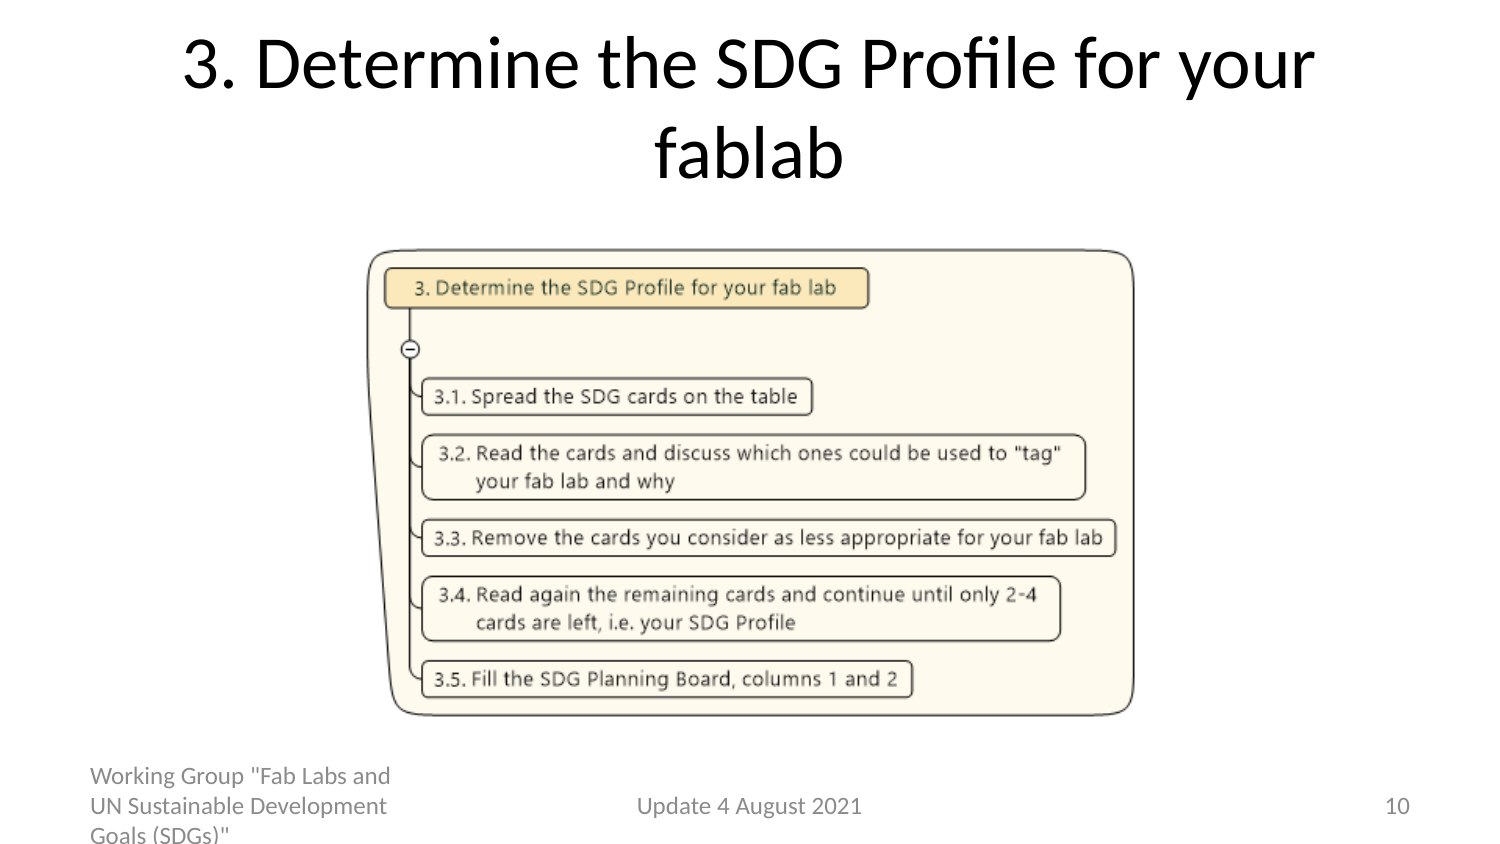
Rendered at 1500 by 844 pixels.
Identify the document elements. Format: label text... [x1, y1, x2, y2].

slide_number Working Group "Fab Labs and UN Sustainable Development Goals (SDGs)" [75, 782, 425, 827]
picture [359, 241, 1141, 723]
slide_number 10 [1074, 782, 1425, 827]
title 3. Determine the SDG Profile for your fablab [75, 33, 1425, 175]
footer Update 4 August 2021 [512, 782, 988, 827]
